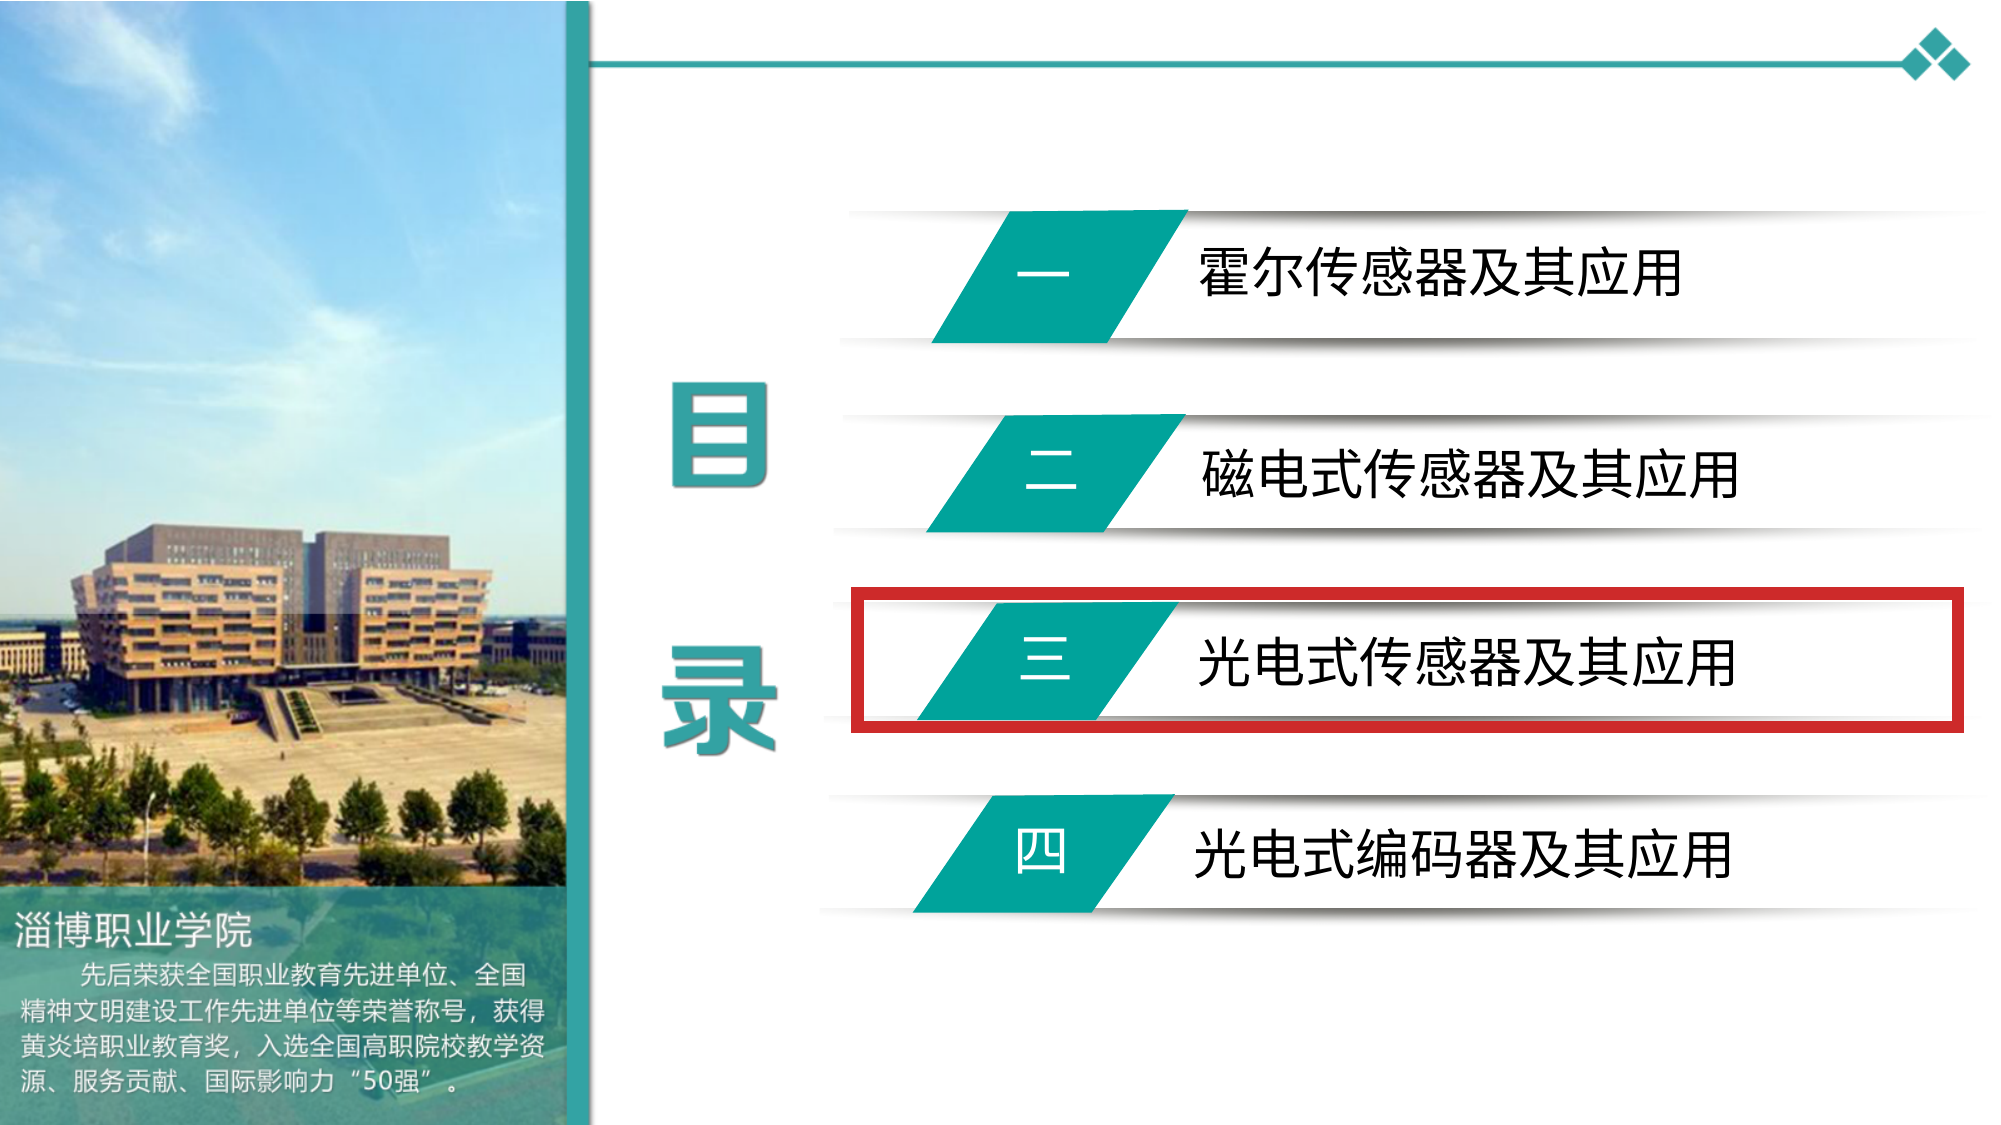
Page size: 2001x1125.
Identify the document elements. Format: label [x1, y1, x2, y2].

text_box [839, 209, 1986, 359]
picture [0, 1, 1999, 1125]
text_box [833, 414, 1992, 547]
text_box [823, 601, 1992, 734]
text_box [819, 794, 1988, 927]
